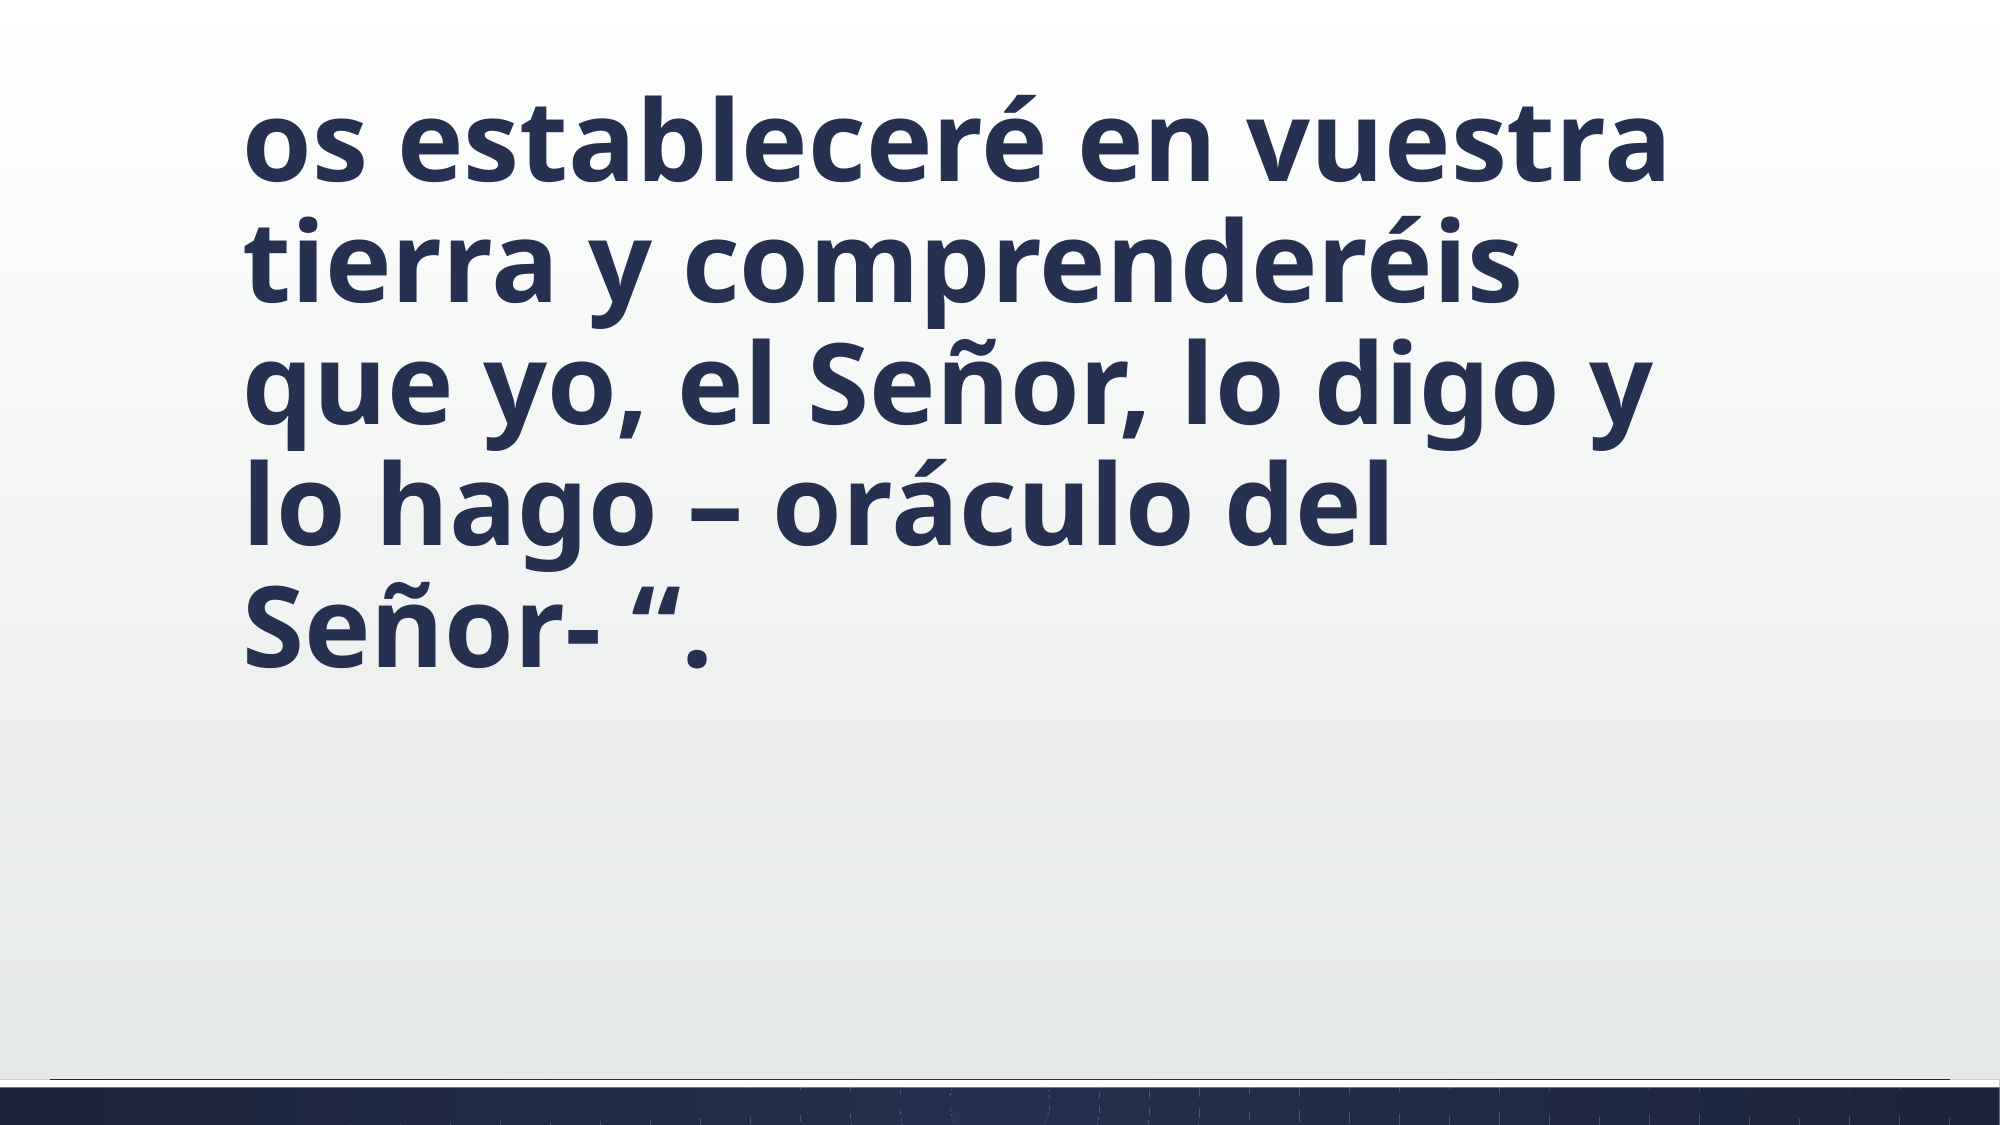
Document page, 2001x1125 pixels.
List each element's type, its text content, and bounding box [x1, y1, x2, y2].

list os estableceré en vuestra tierra y comprenderéis que yo, el Señor, lo digo y lo hago – oráculo del Señor- “. [219, 76, 1780, 990]
